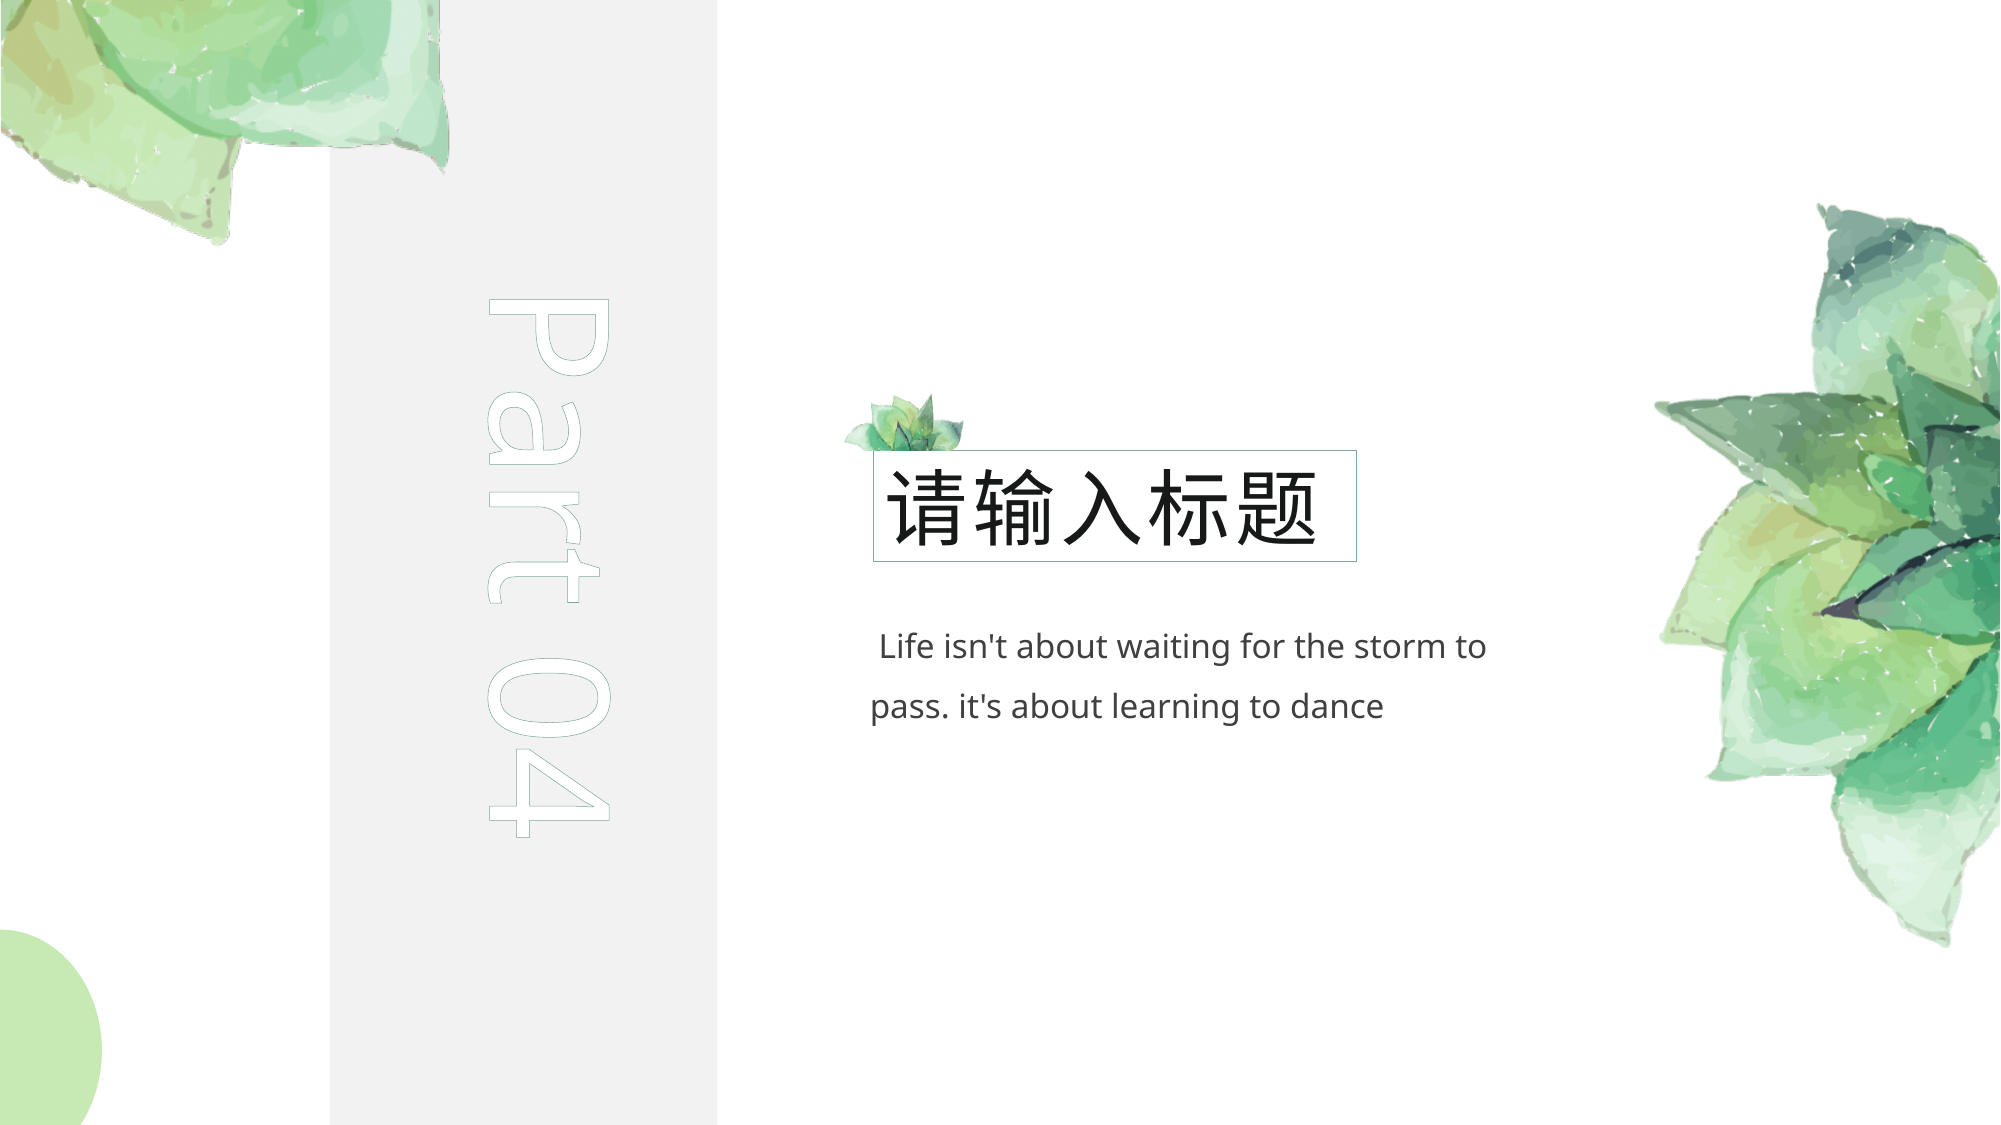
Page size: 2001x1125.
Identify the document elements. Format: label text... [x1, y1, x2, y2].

text_box [0, 928, 103, 1125]
text_box Part 04 [431, 255, 664, 1073]
text_box Life isn't about waiting for the storm to pass. it's about learning to dance [854, 597, 1441, 733]
picture [0, 0, 718, 255]
picture [1441, 179, 2000, 948]
picture [844, 394, 968, 451]
text_box 请输入标题 [873, 450, 1357, 562]
text_box [329, 255, 718, 1125]
